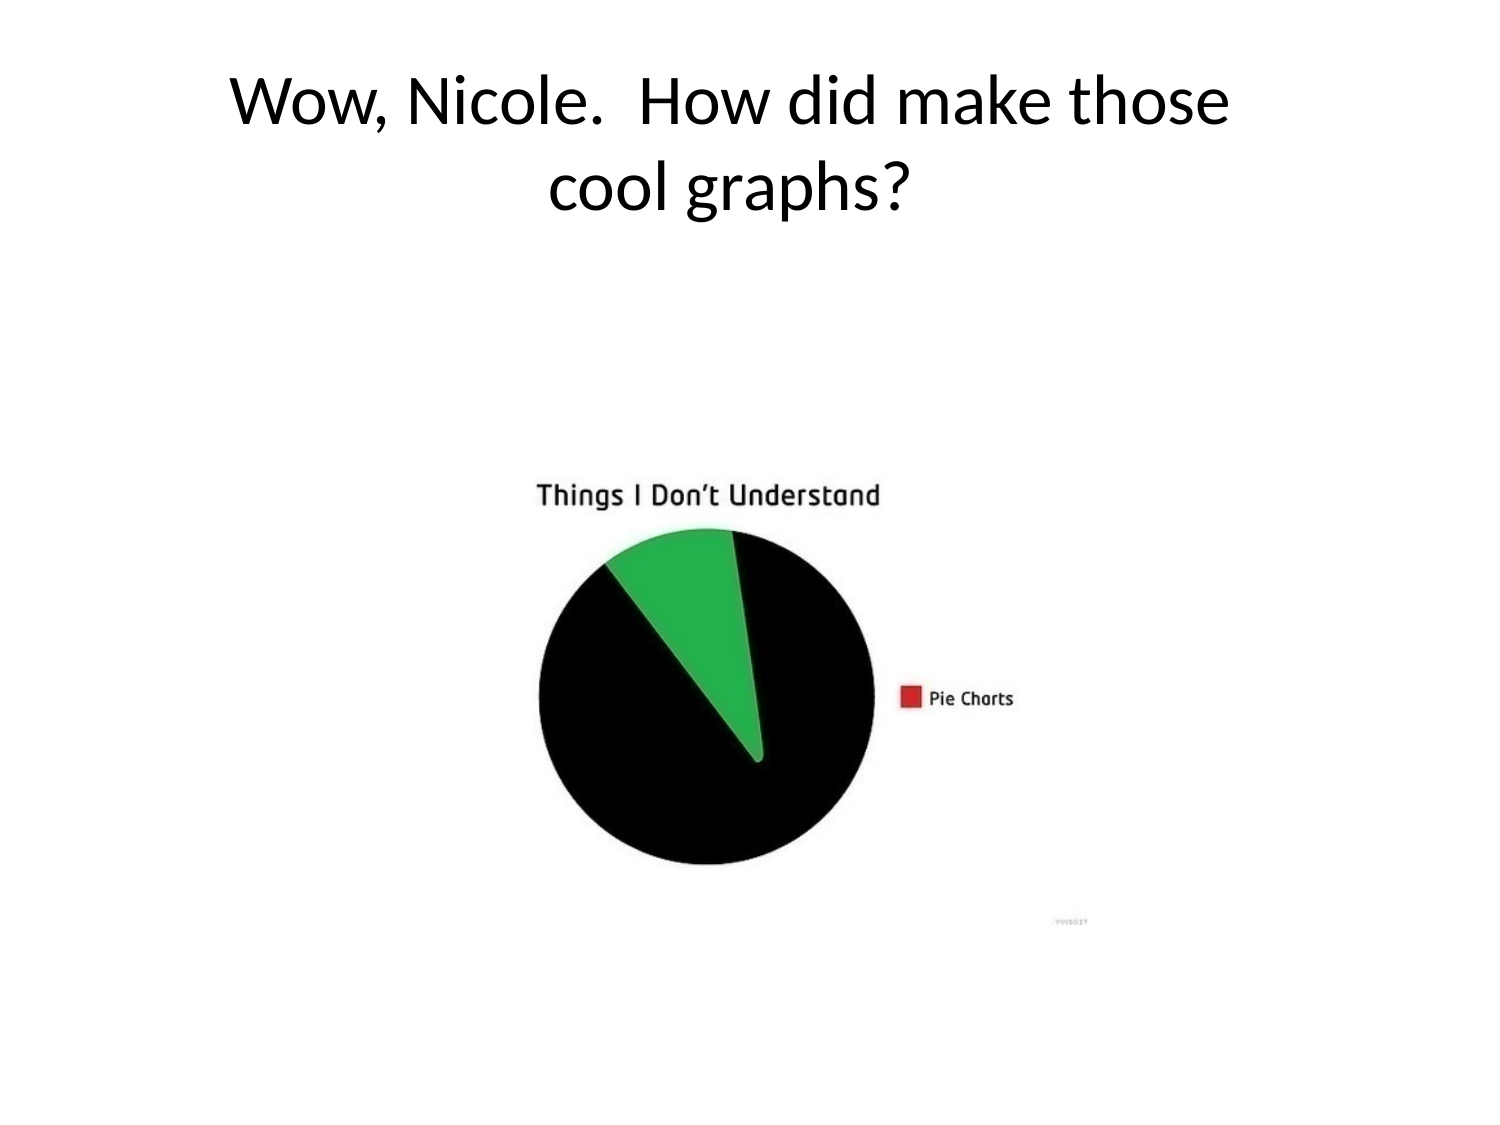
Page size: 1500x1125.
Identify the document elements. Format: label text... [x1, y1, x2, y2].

picture [462, 424, 1088, 926]
title Wow, Nicole. How did make those cool graphs? [150, 45, 1313, 233]
